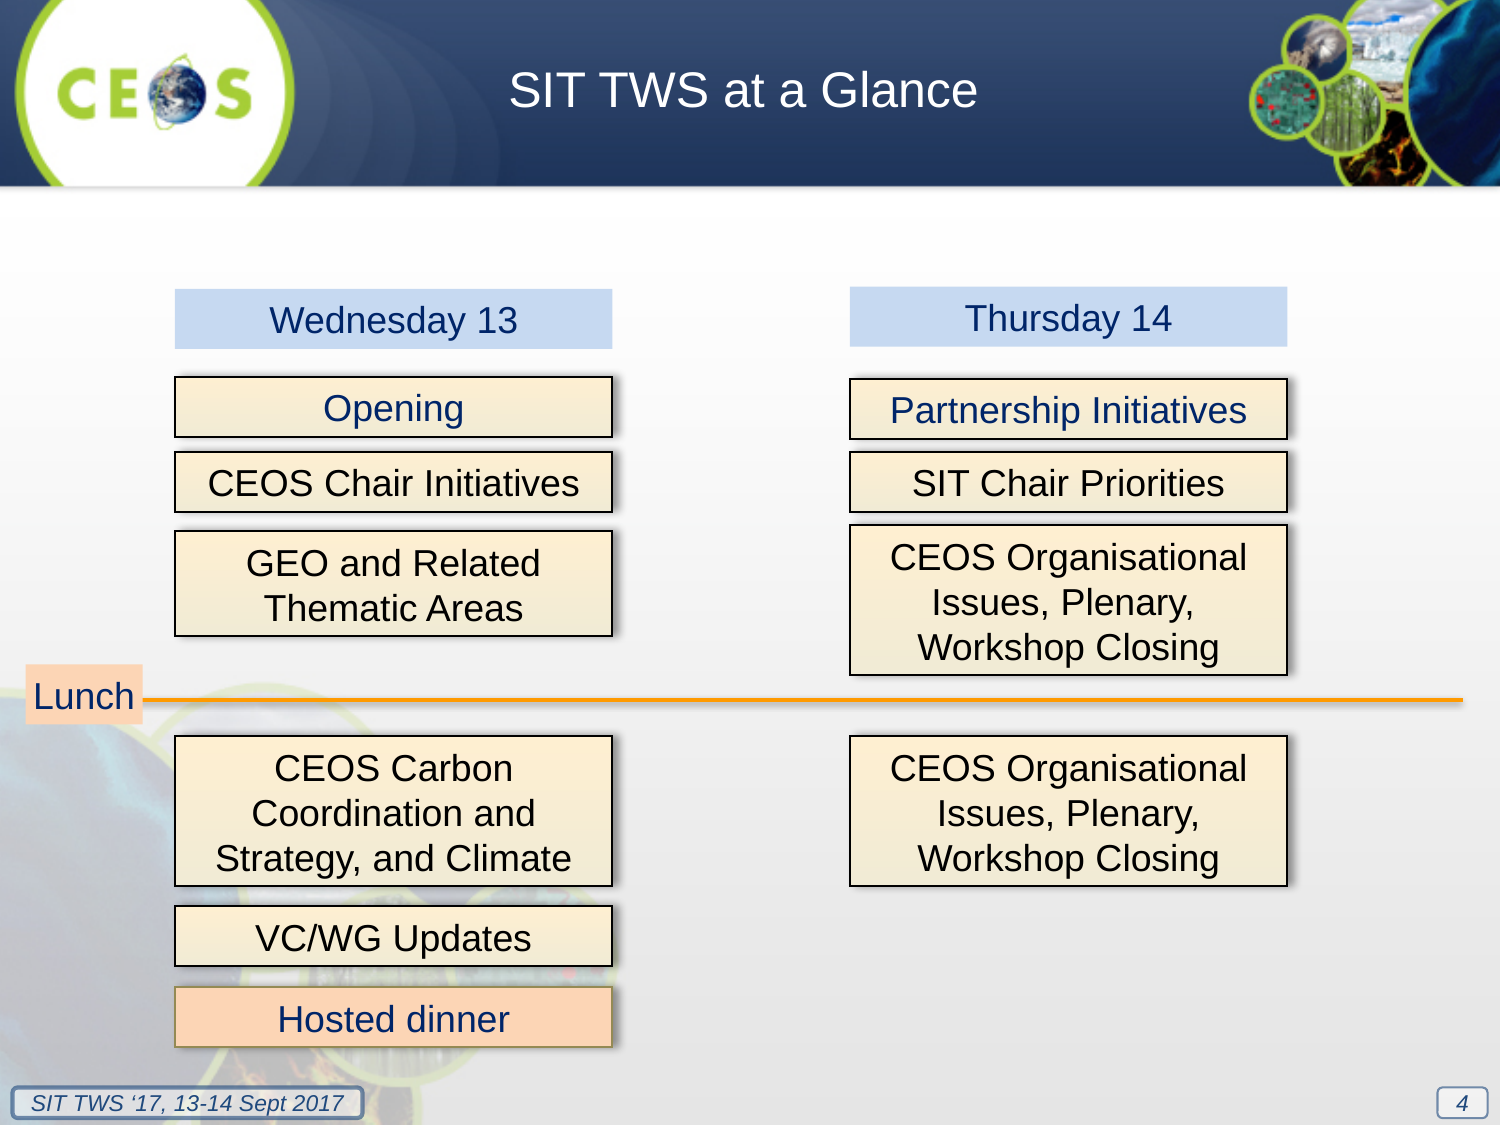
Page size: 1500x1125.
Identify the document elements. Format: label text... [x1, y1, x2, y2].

text_box Thursday 14 [849, 286, 1288, 347]
text_box Hosted dinner [174, 987, 613, 1048]
text_box Wednesday 13 [174, 288, 613, 349]
text_box CEOS Organisational Issues, Plenary, Workshop Closing [849, 736, 1288, 886]
text_box CEOS Carbon Coordination and Strategy, and Climate [174, 736, 613, 886]
text_box Lunch [25, 664, 143, 725]
picture [0, 0, 1500, 1125]
slide_number 4 [1436, 1086, 1489, 1120]
text_box CEOS Organisational Issues, Plenary, Workshop Closing [849, 524, 1288, 675]
text_box Opening [174, 376, 613, 437]
text_box CEOS Chair Initiatives [174, 451, 613, 512]
text_box VC/WG Updates [174, 906, 613, 967]
text_box GEO and Related Thematic Areas [174, 531, 613, 637]
text_box SIT Chair Priorities [849, 451, 1288, 512]
text_box Partnership Initiatives [849, 378, 1288, 439]
list SIT TWS at a Glance [337, 50, 1150, 138]
